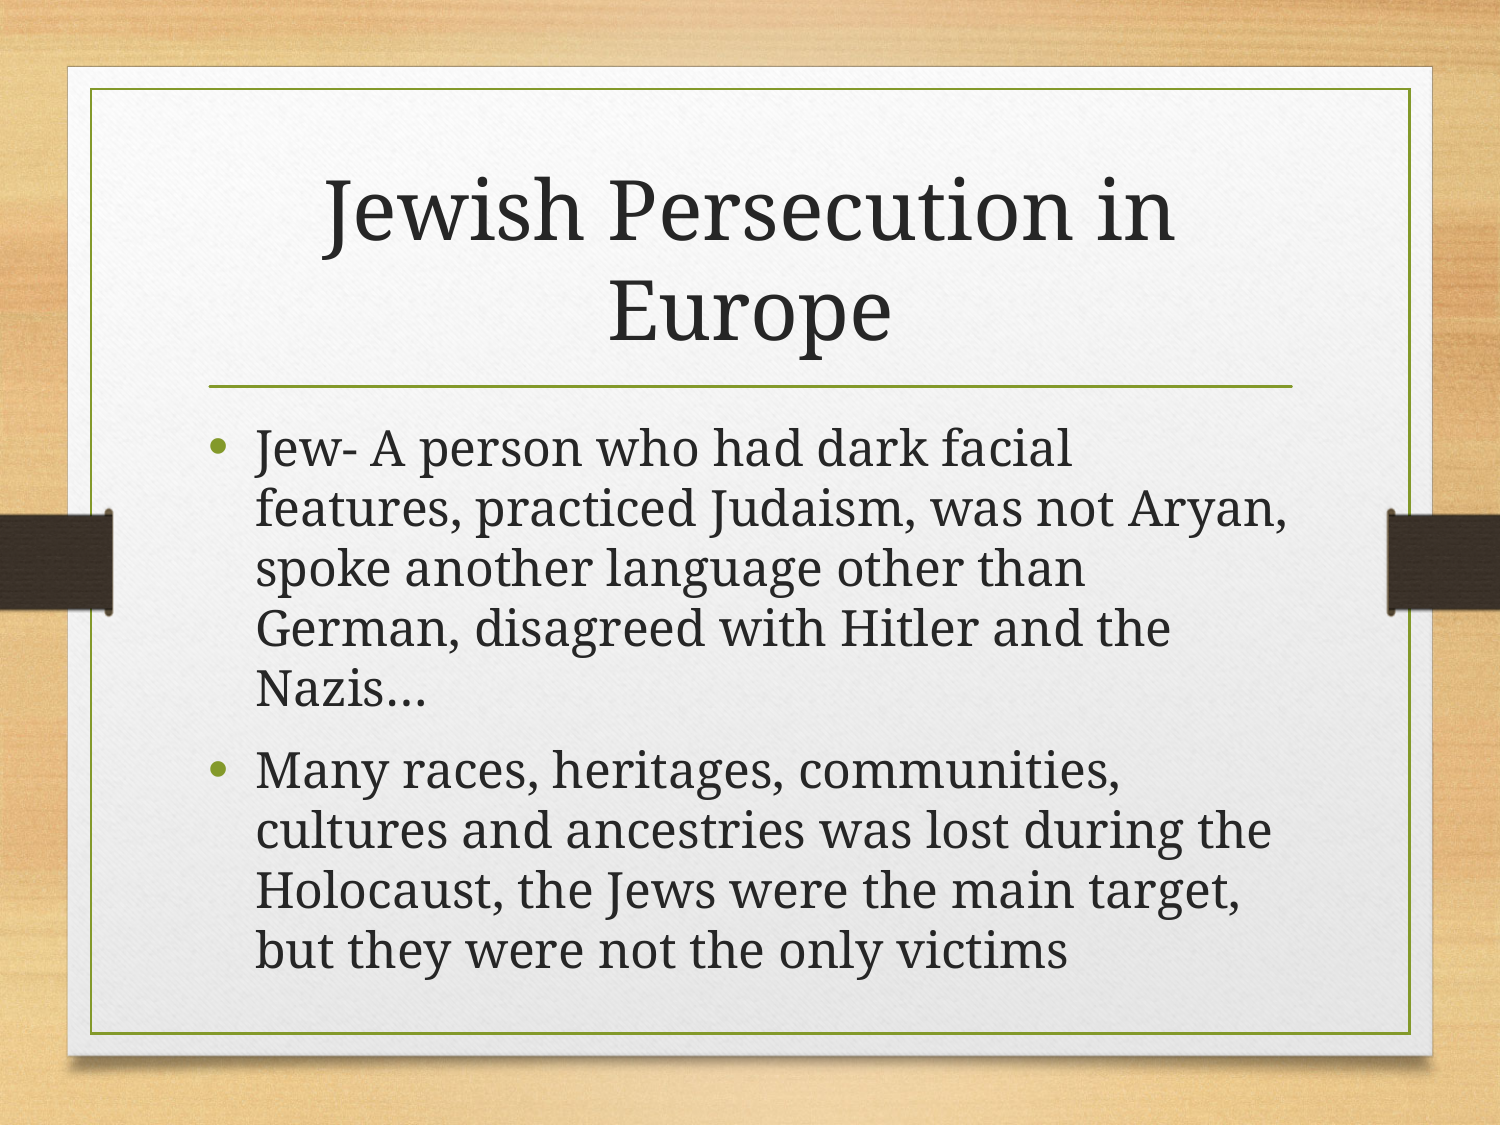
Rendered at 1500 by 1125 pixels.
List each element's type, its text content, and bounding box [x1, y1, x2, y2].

picture [0, 0, 1500, 1125]
title Jewish Persecution in Europe [193, 150, 1309, 365]
list Jew- A person who had dark facial features, practiced Judaism, was not Aryan, spoke another language other than German, disagreed with Hitler and the Nazis… Many races, heritages, communities, cultures and ancestries was lost during the Holocaust, the Jews were the main target, but they were not the only victims [193, 408, 1309, 974]
